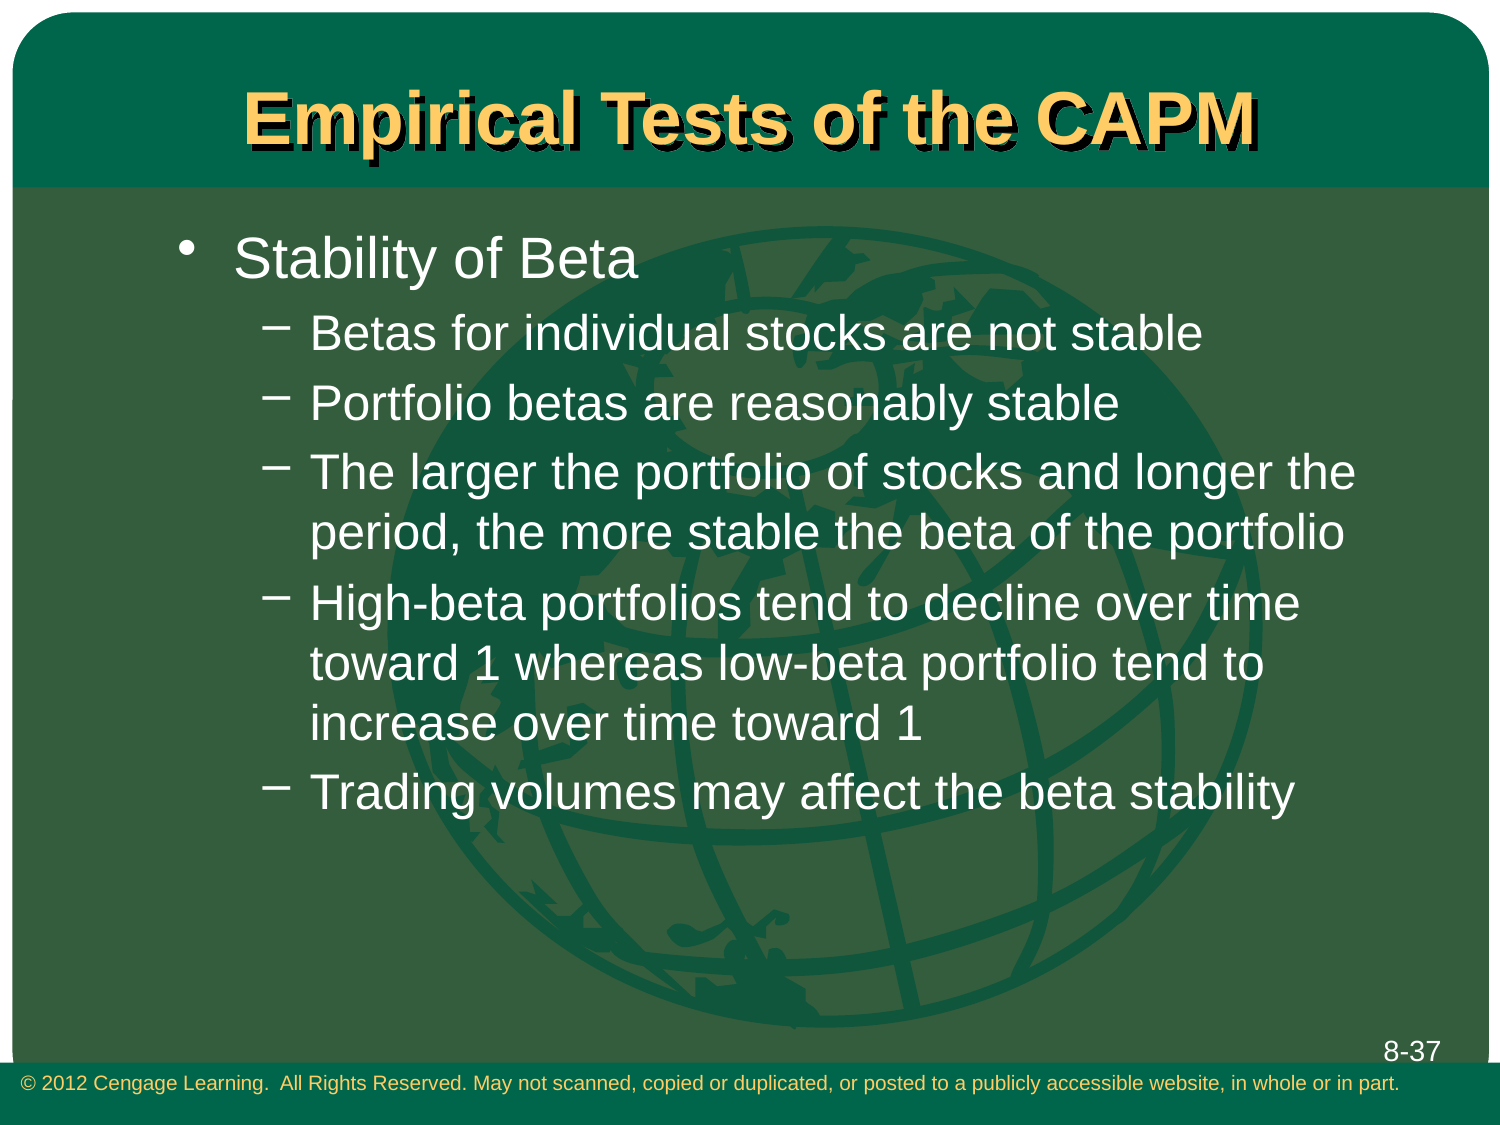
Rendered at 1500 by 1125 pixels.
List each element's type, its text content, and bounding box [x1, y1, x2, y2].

slide_number 8-37 [1325, 1025, 1500, 1062]
title Empirical Tests of the CAPM [75, 37, 1425, 193]
list Stability of Beta Betas for individual stocks are not stable Portfolio betas are reasonably stable The larger the portfolio of stocks and longer the period, the more stable the beta of the portfolio High-beta portfolios tend to decline over time toward 1 whereas low-beta portfolio tend to increase over time toward 1 Trading volumes may affect the beta stability [162, 212, 1475, 950]
footer © 2012 Cengage Learning. All Rights Reserved. May not scanned, copied or duplicated, or posted to a publicly accessible website, in whole or in part. [0, 1062, 1500, 1125]
